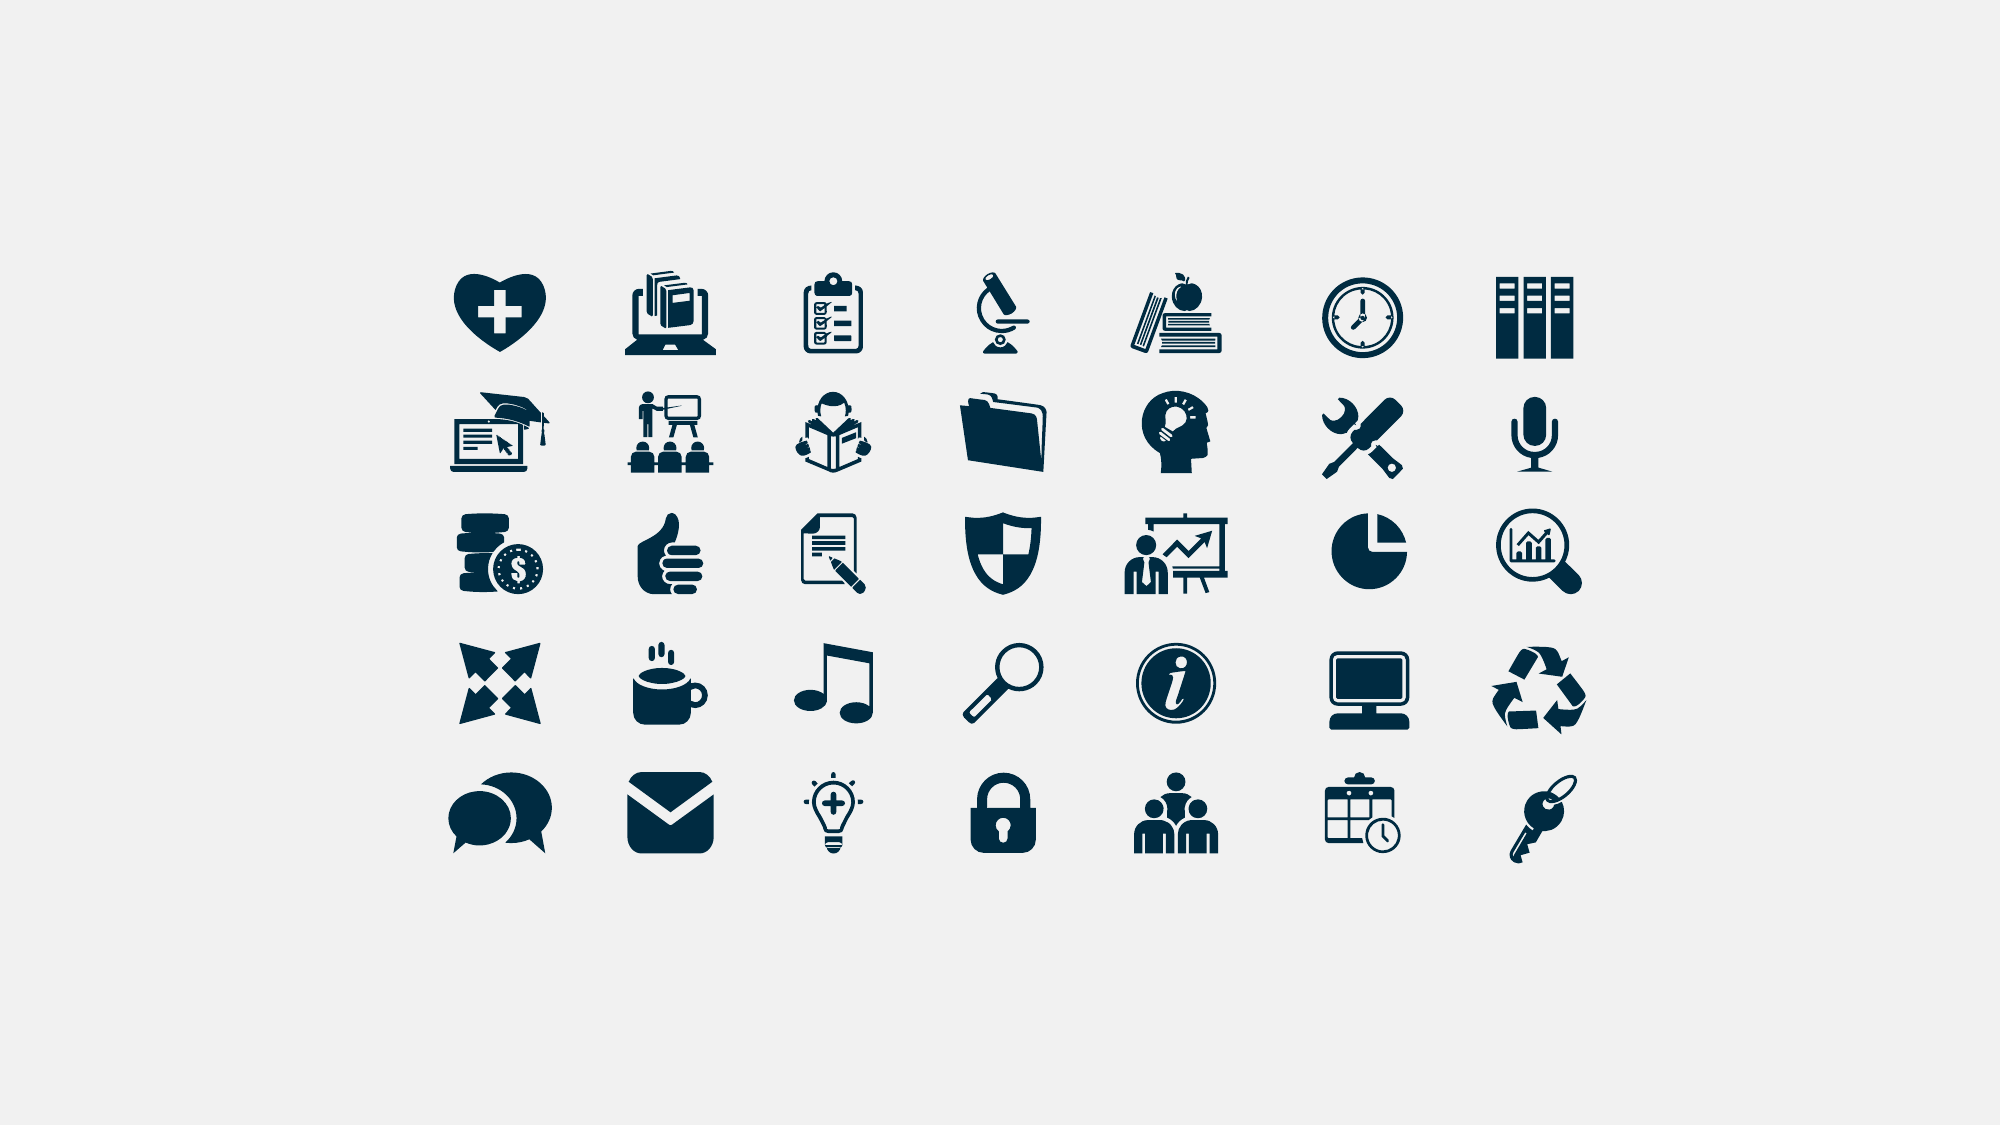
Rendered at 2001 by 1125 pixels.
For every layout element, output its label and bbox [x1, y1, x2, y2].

text_box [446, 260, 1587, 864]
